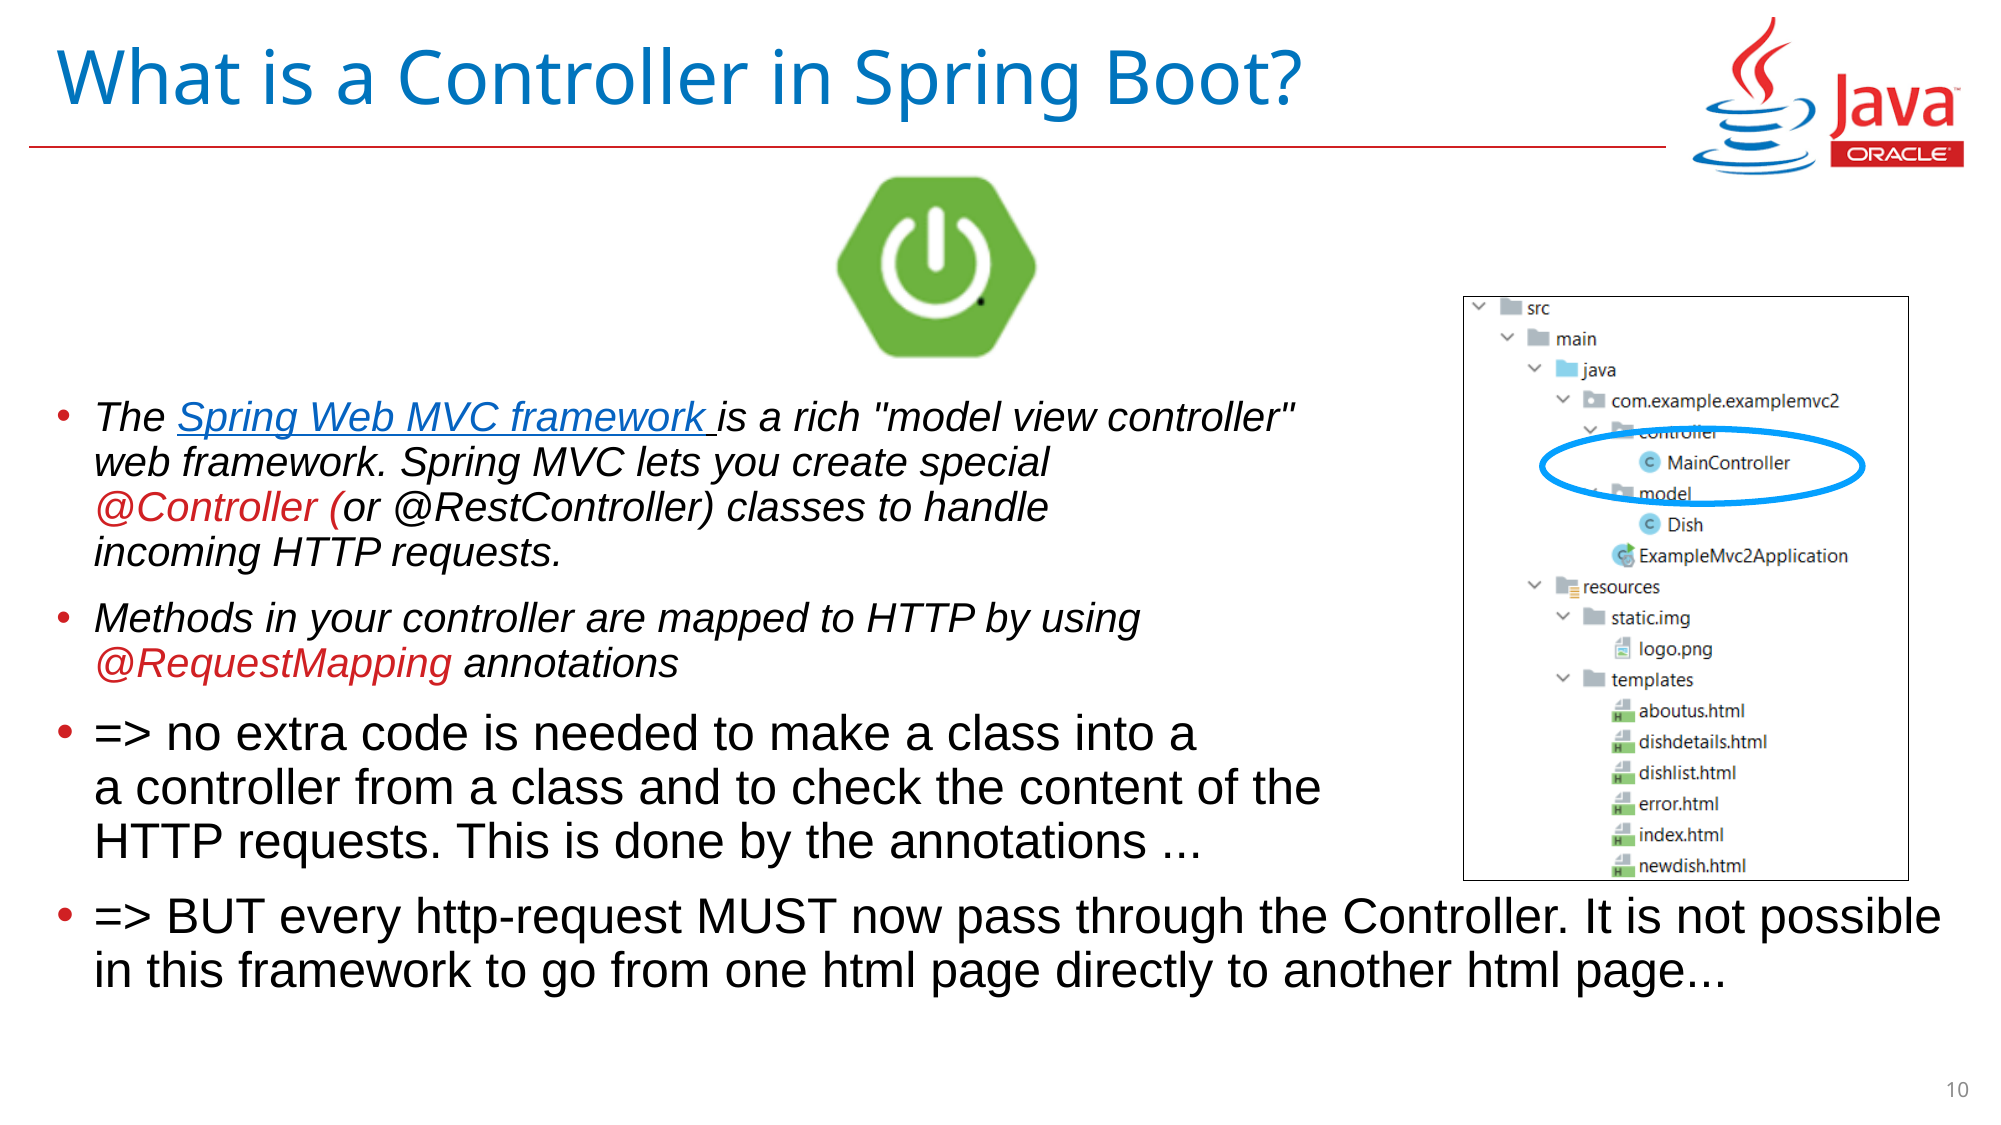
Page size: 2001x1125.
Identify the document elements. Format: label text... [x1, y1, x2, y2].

title What is a Controller in Spring Boot? [41, 12, 1863, 147]
picture [812, 150, 1056, 370]
picture [1463, 296, 1909, 881]
list The Spring Web MVC framework is a rich "model view controller" web framework. Spring MVC lets you create special @Controller (or @RestController) classes to handle incoming HTTP requests. Methods in your controller are mapped to HTTP by using @RequestMapping annotations => no extra code is needed to make a class into a a controller from a class and to check the content of the HTTP requests. This is done by the annotations ... => BUT every http-request MUST now pass through the Controller. It is not possible in this framework to go from one html page directly to another html page... [41, 185, 1968, 1113]
slide_number 10 [1534, 1060, 1985, 1121]
picture [1665, 17, 1994, 184]
